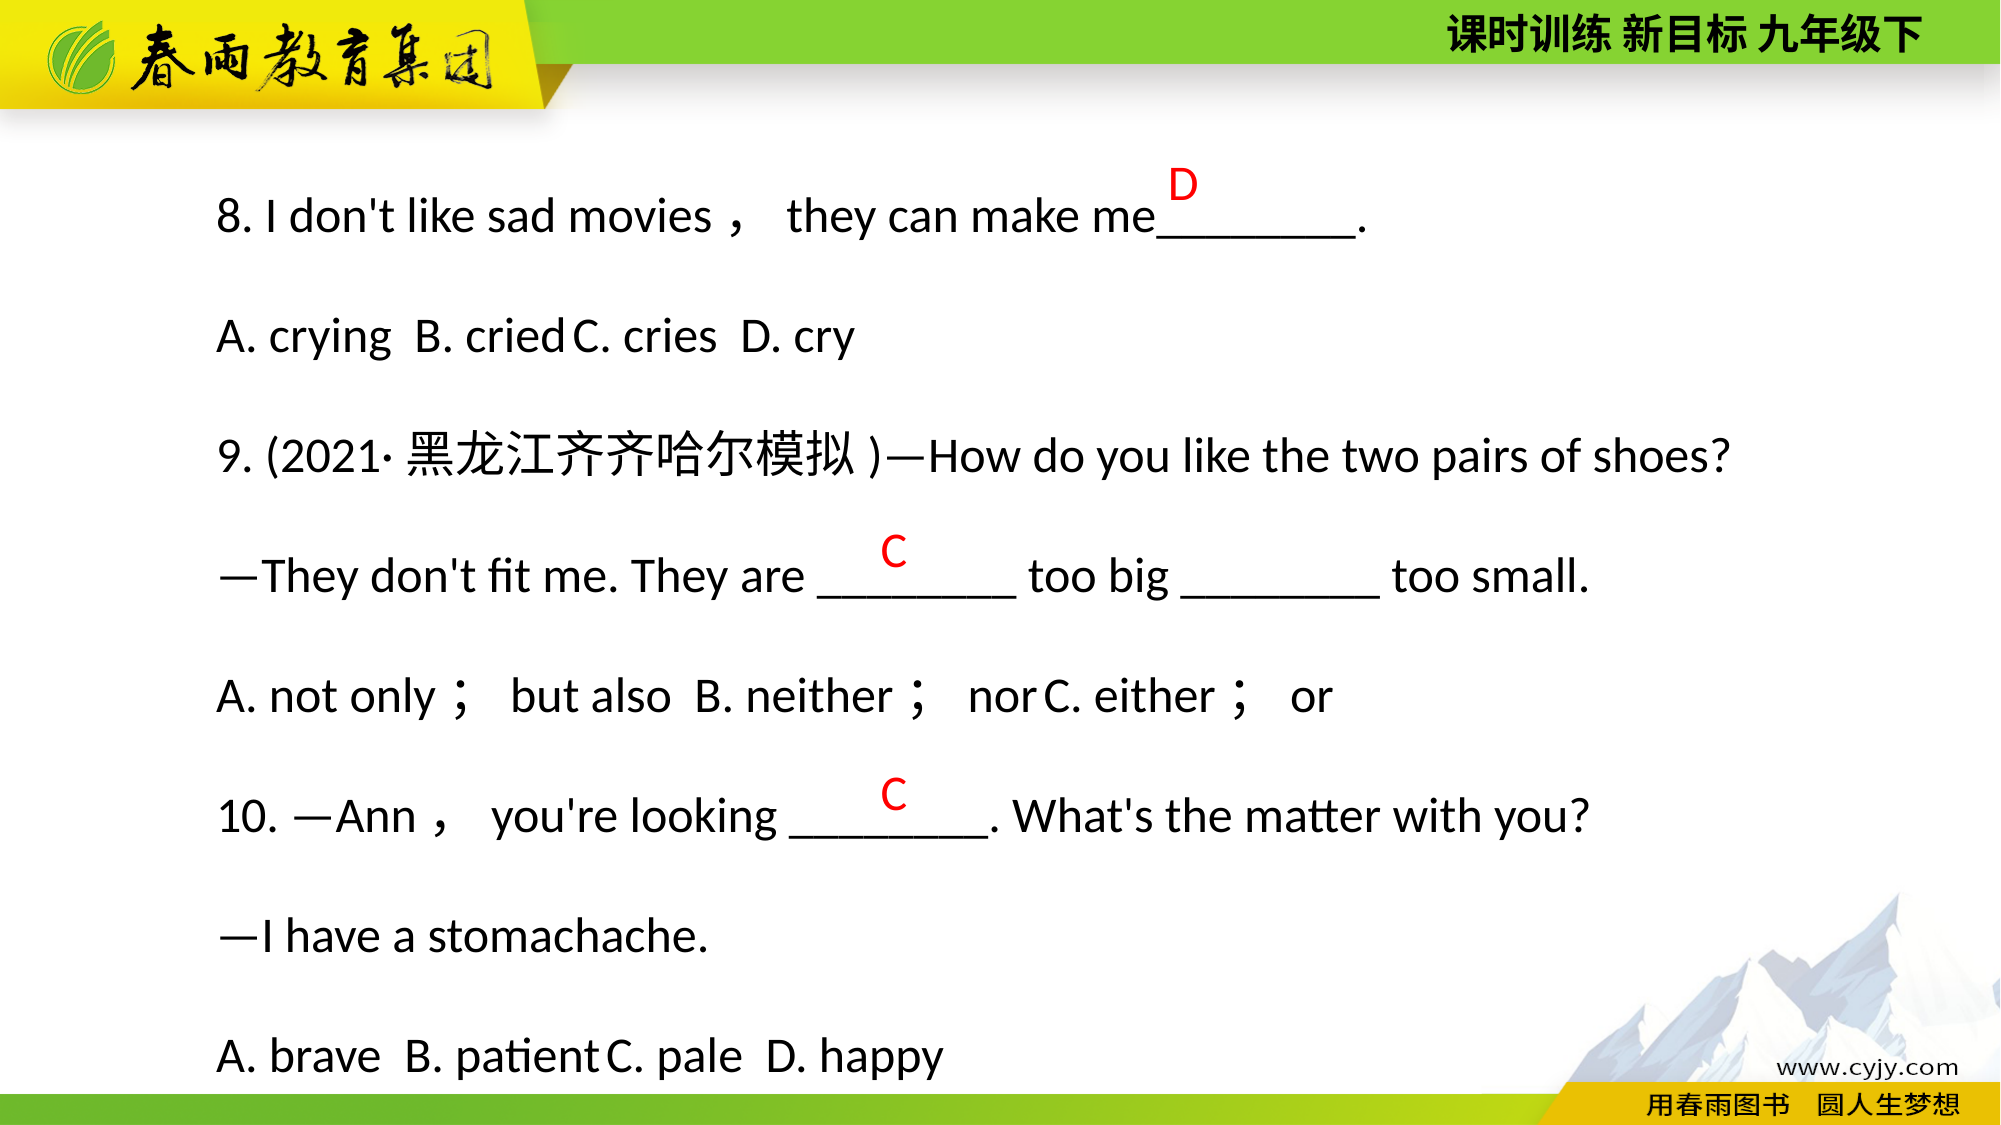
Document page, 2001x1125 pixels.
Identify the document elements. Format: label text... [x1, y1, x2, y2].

text_box C [865, 753, 923, 828]
text_box 8. I don't like sad movies，they can make me________. A. crying B. cried C. cries D. cry 9. (2021·黑龙江齐齐哈尔模拟)—How do you like the two pairs of shoes? —They don't fit me. They are ________ too big ________ too small. A. not only；but also B. neither；nor C. either；or 10. —Ann，you're looking ________. What's the matter with you? —I have a stomachache. A. brave B. patient C. pale D. happy [201, 115, 1804, 1091]
picture [0, 0, 2001, 1125]
text_box D [1153, 143, 1214, 219]
text_box C [865, 510, 923, 586]
